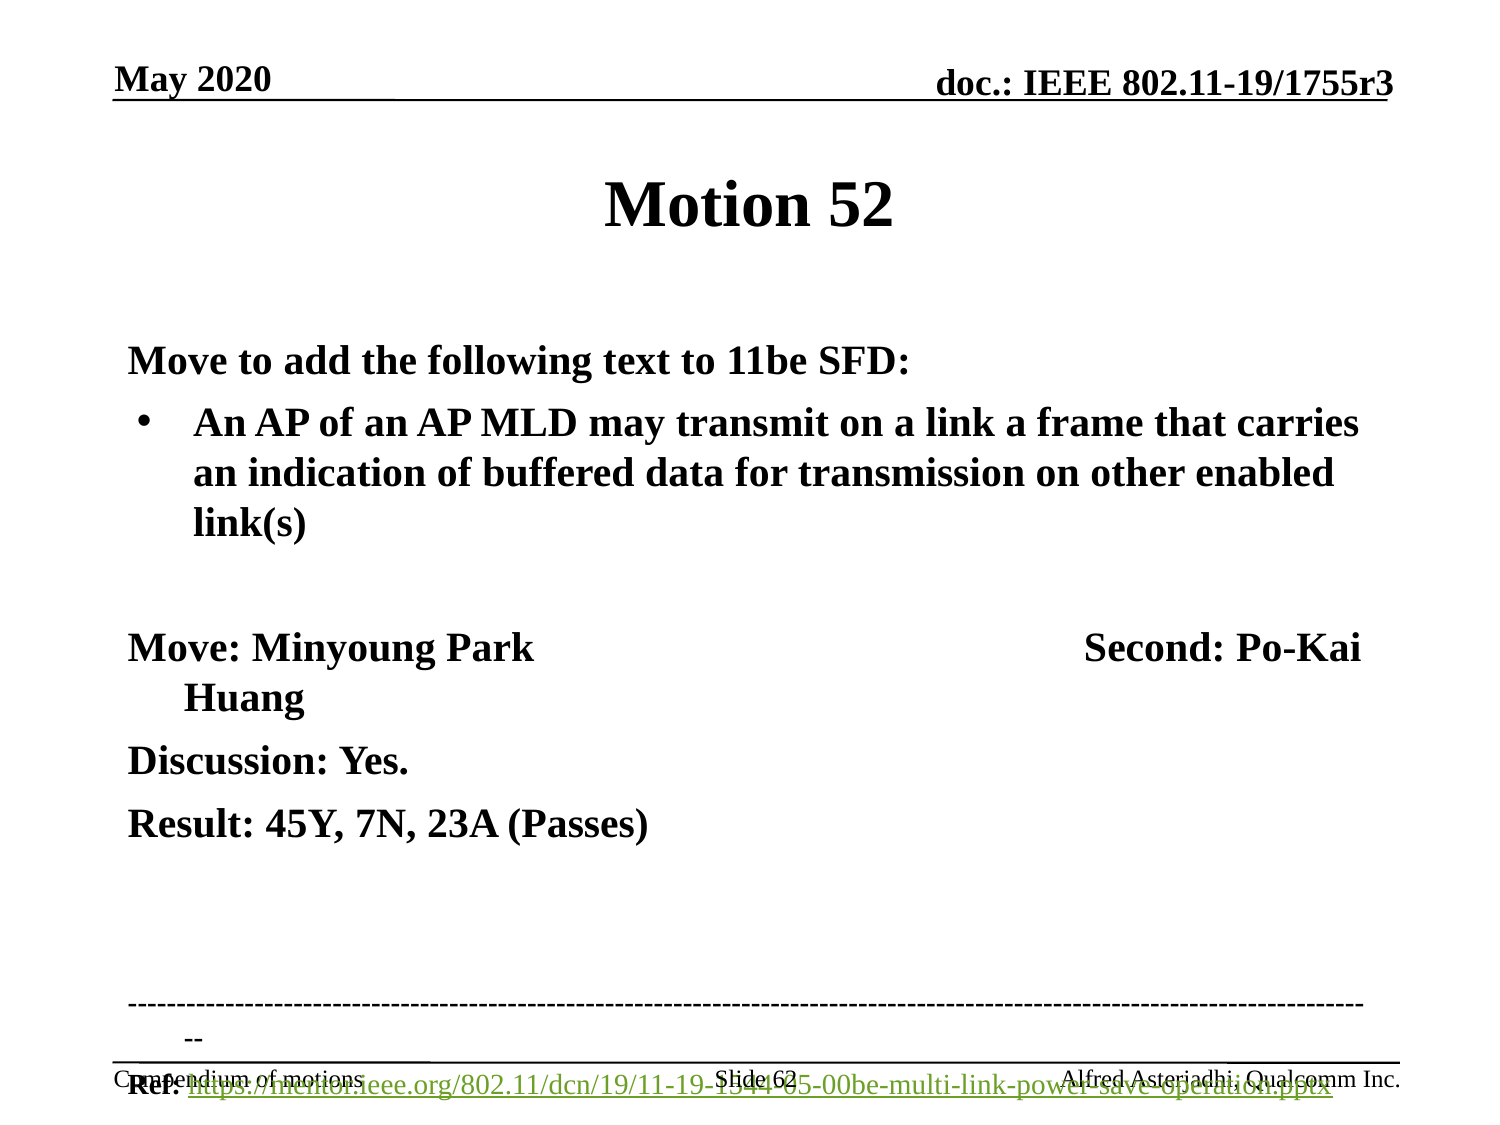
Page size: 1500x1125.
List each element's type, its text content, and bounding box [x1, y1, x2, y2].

list Move to add the following text to 11be SFD: An AP of an AP MLD may transmit on a link a frame that carries an indication of buffered data for transmission on other enabled link(s) Move: Minyoung Park Second: Po-Kai Huang Discussion: Yes. Result: 45Y, 7N, 23A (Passes) --------------------------------------------------------------------------------------------------------------------------------- Ref: https://mentor.ieee.org/802.11/dcn/19/11-19-1544-05-00be-multi-link-power-save-operation.pptx [112, 324, 1388, 1063]
title Motion 52 [112, 112, 1388, 288]
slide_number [114, 54, 423, 100]
slide_number Slide 62 [712, 1061, 800, 1123]
footer Alfred Asterjadhi, Qualcomm Inc. [878, 1061, 1402, 1093]
